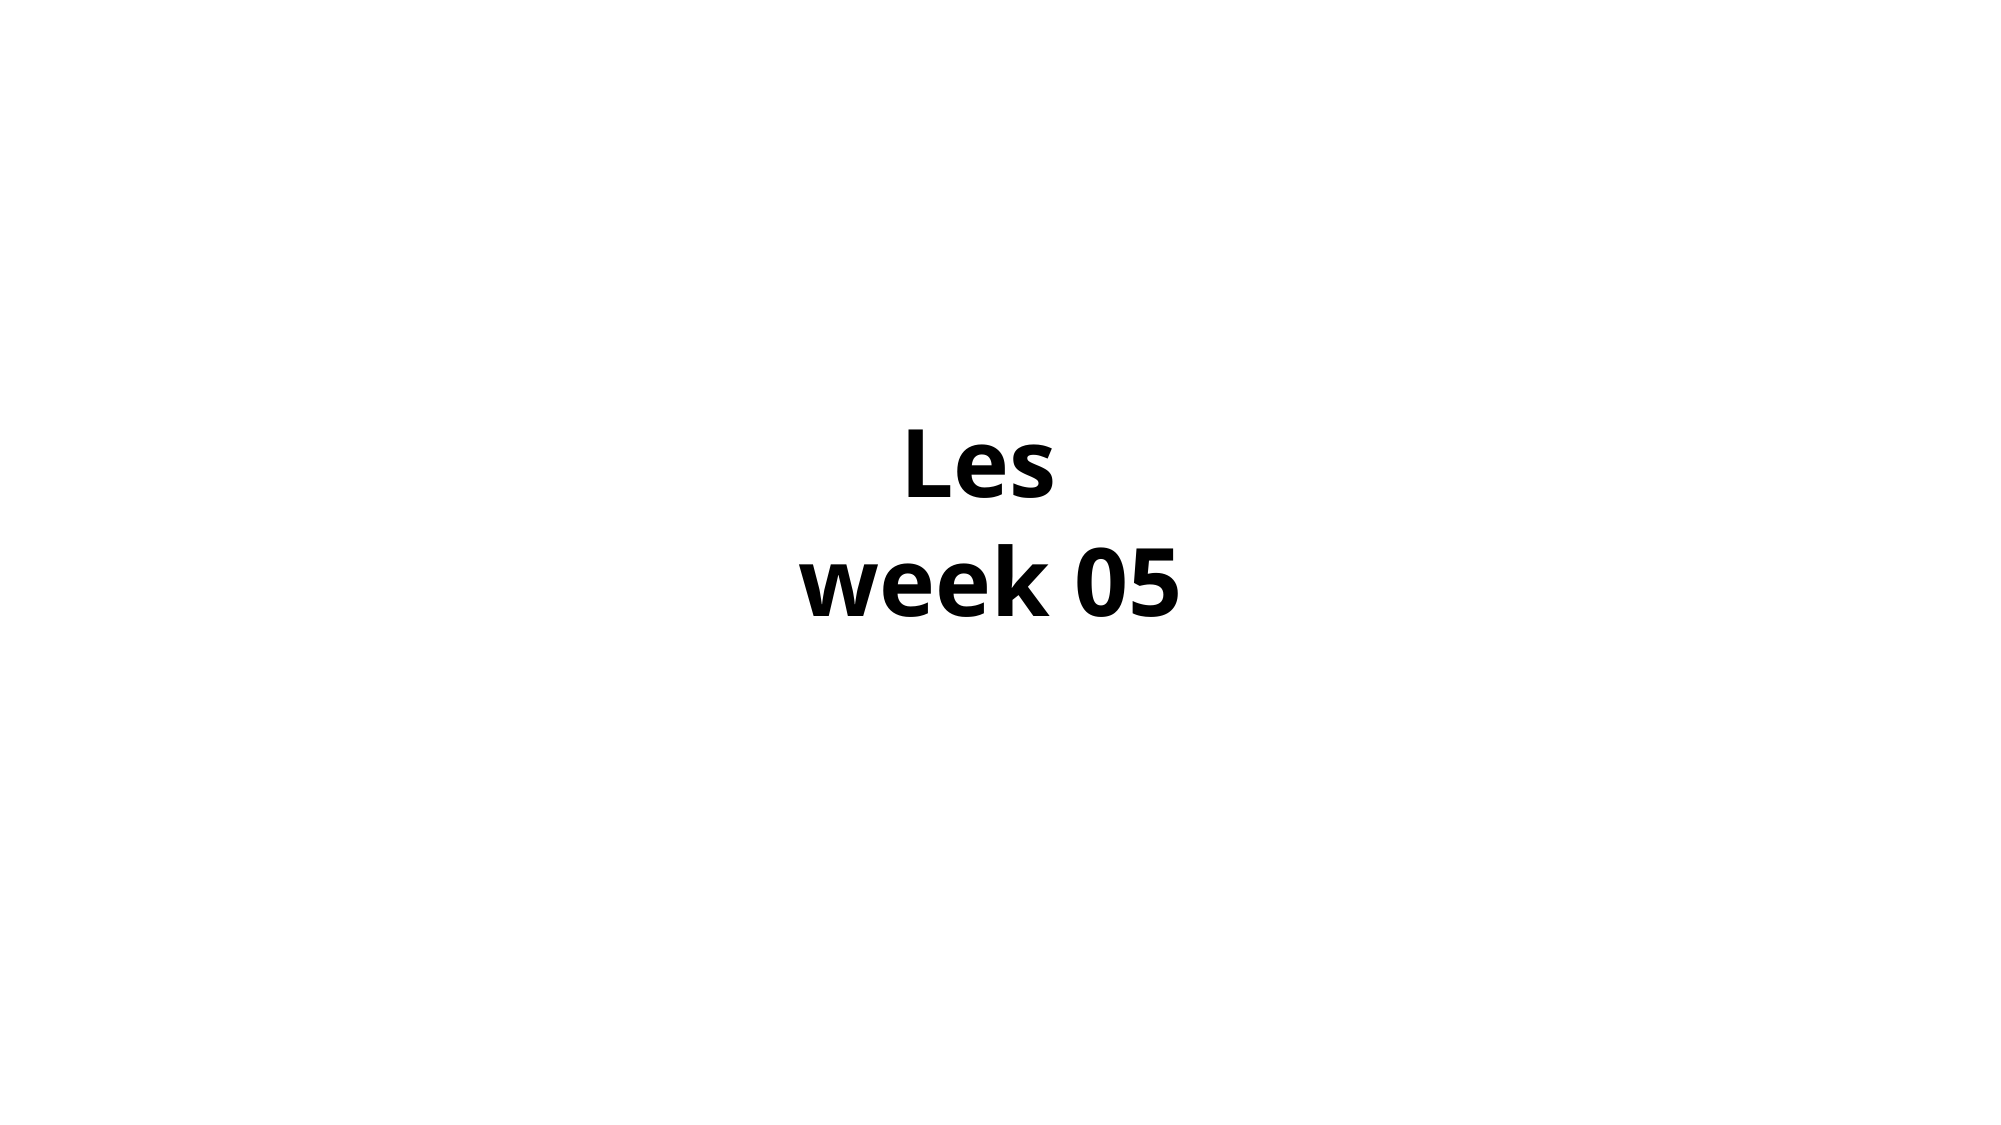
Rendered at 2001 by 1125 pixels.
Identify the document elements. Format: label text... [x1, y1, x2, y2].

list Les week 05 [666, 407, 1290, 647]
